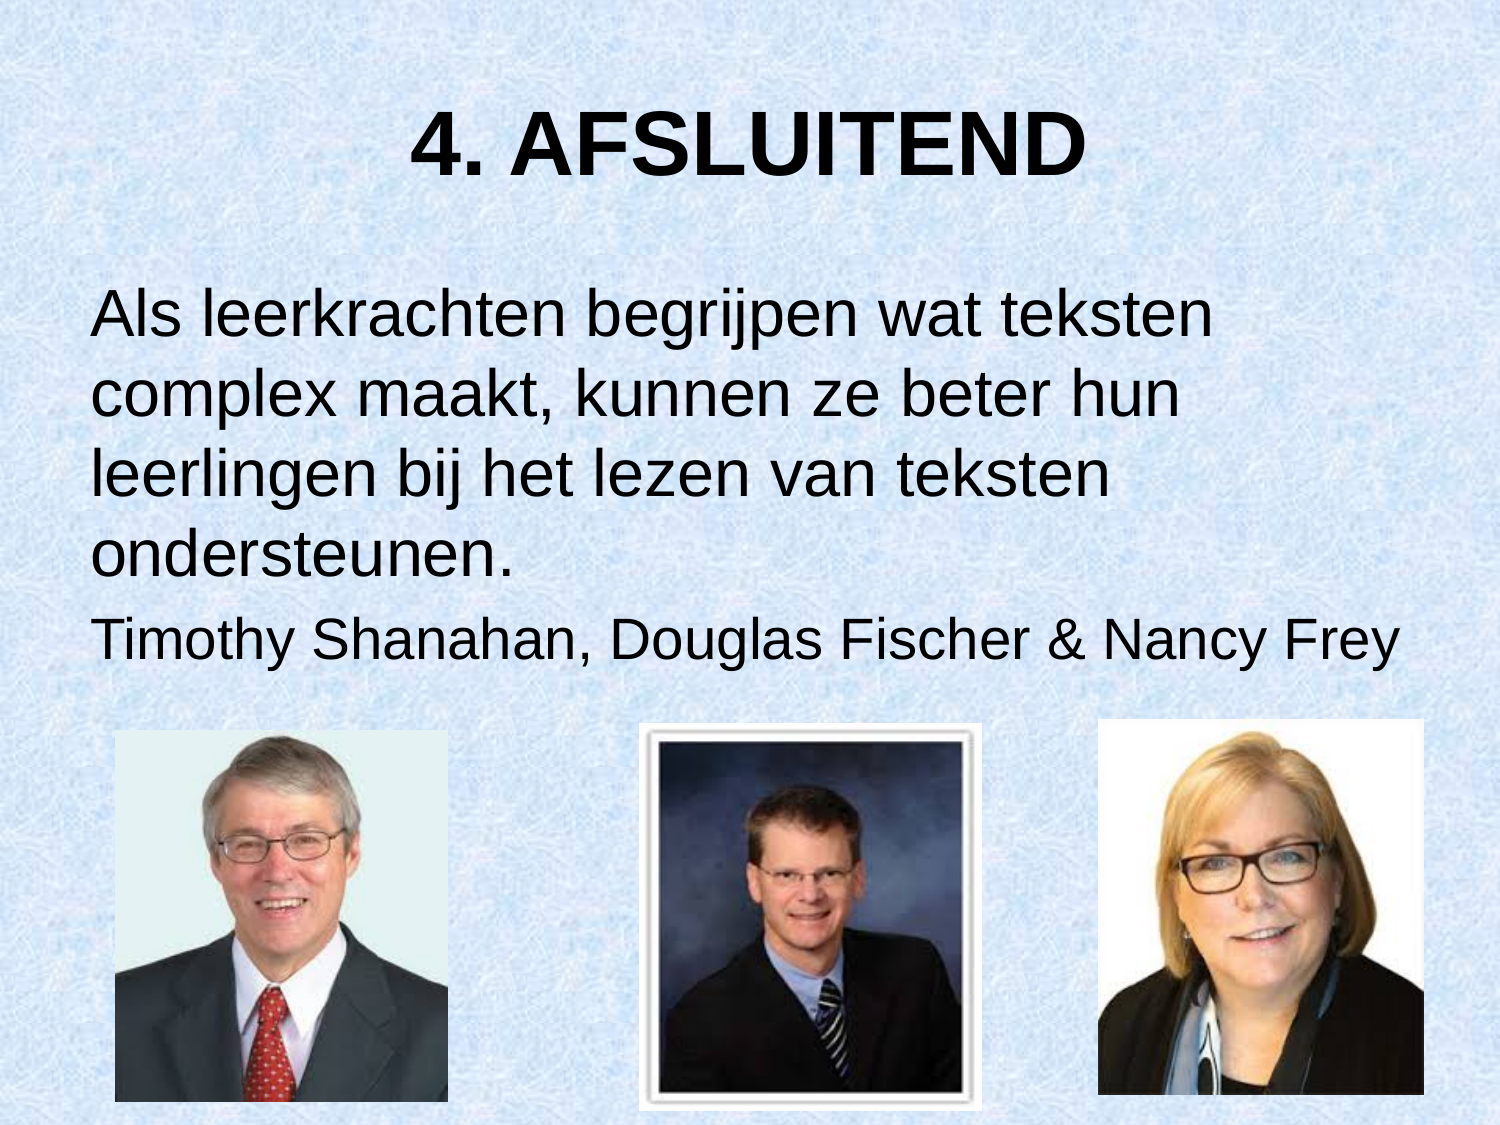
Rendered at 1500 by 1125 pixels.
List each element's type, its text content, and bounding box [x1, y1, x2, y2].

title 4. AFSLUITEND [75, 45, 1425, 233]
list Als leerkrachten begrijpen wat teksten complex maakt, kunnen ze beter hun leerlingen bij het lezen van teksten ondersteunen. Timothy Shanahan, Douglas Fischer & Nancy Frey [75, 262, 1425, 1005]
picture [0, 0, 1500, 1125]
